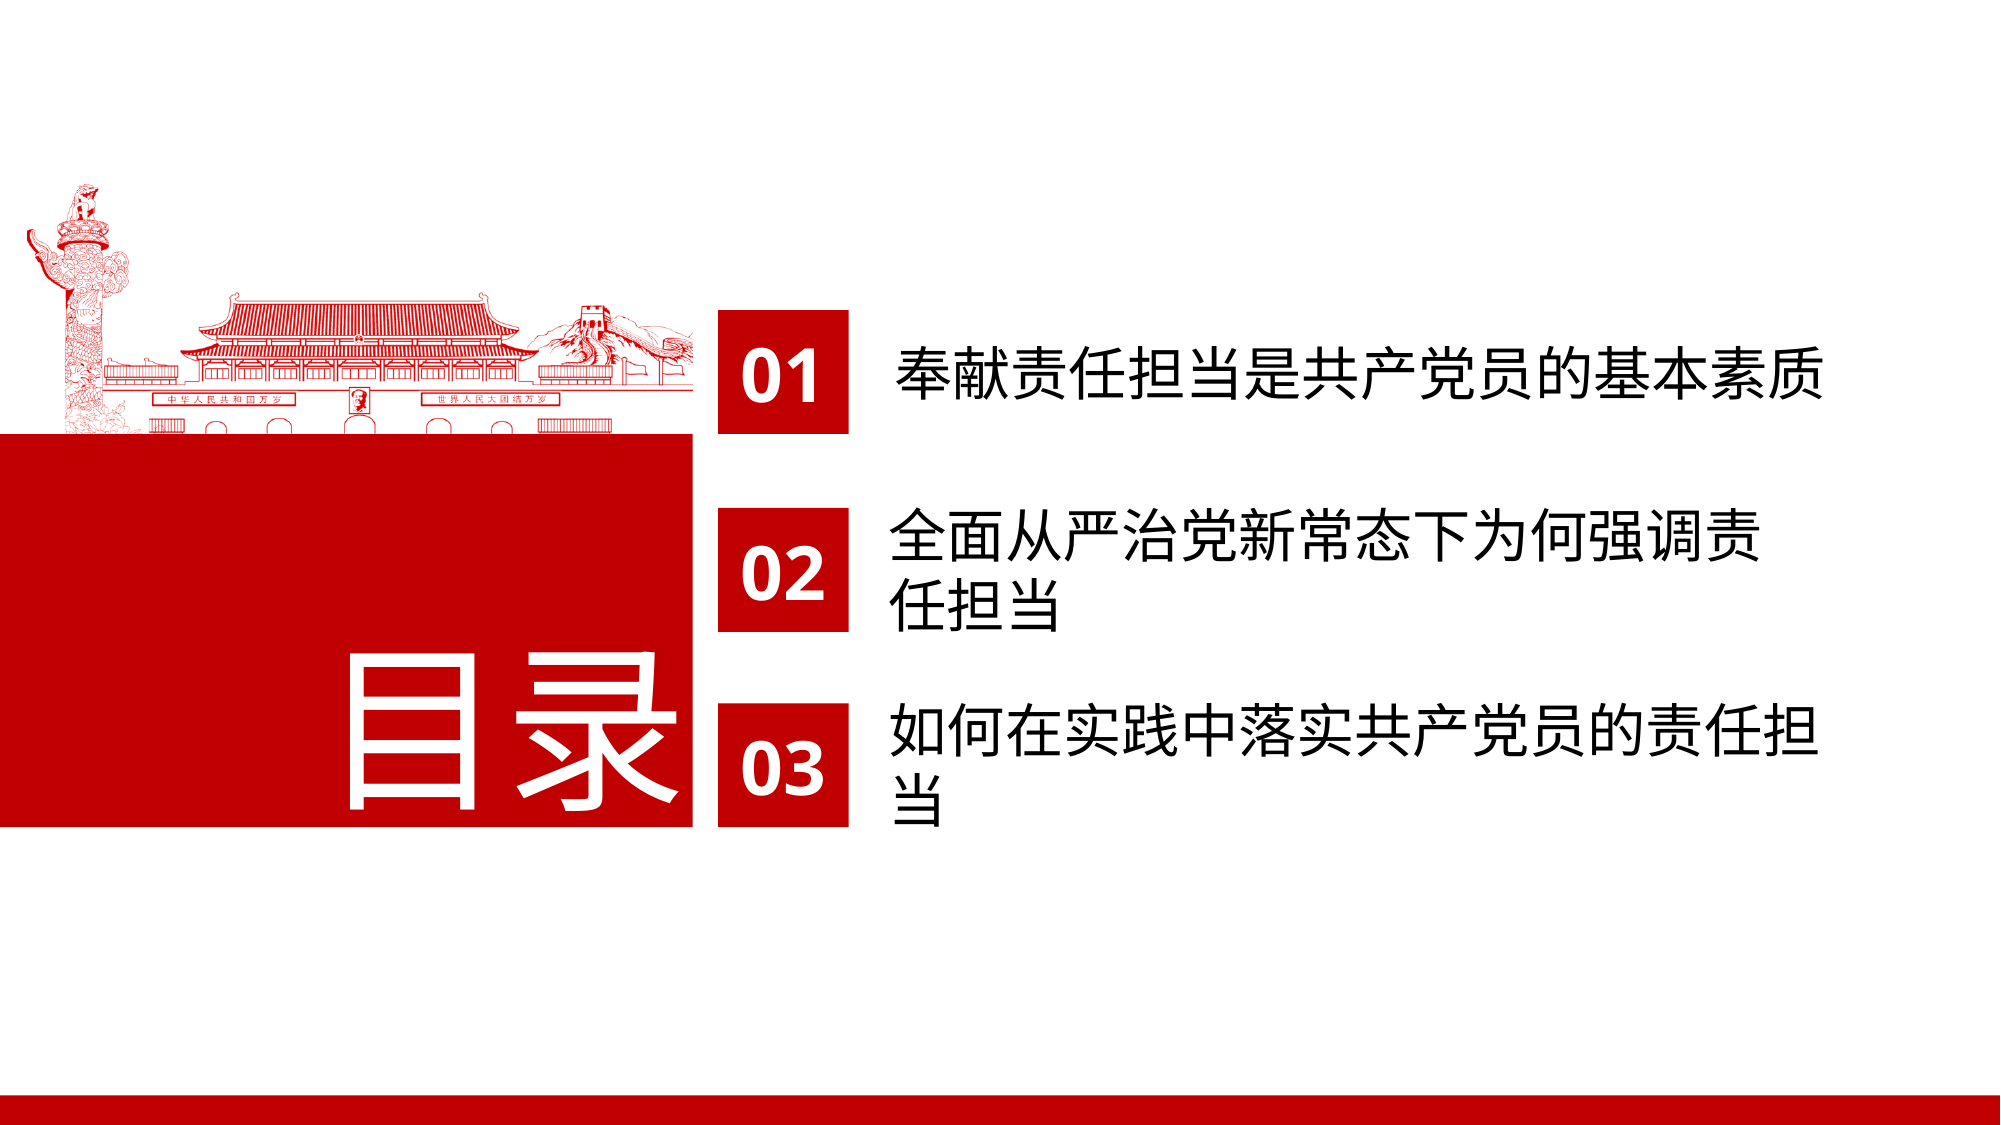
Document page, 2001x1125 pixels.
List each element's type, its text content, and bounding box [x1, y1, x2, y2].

text_box 奉献责任担当是共产党员的基本素质 [879, 329, 1842, 414]
text_box 目录 [307, 606, 704, 841]
picture [27, 183, 693, 435]
text_box 01 [717, 309, 850, 435]
text_box 全面从严治党新常态下为何强调责任担当 [873, 491, 1834, 647]
text_box 03 [717, 702, 850, 828]
text_box 如何在实践中落实共产党员的责任担当 [873, 686, 1847, 842]
text_box 02 [717, 507, 850, 633]
text_box [0, 1094, 2000, 1125]
text_box [0, 433, 694, 828]
